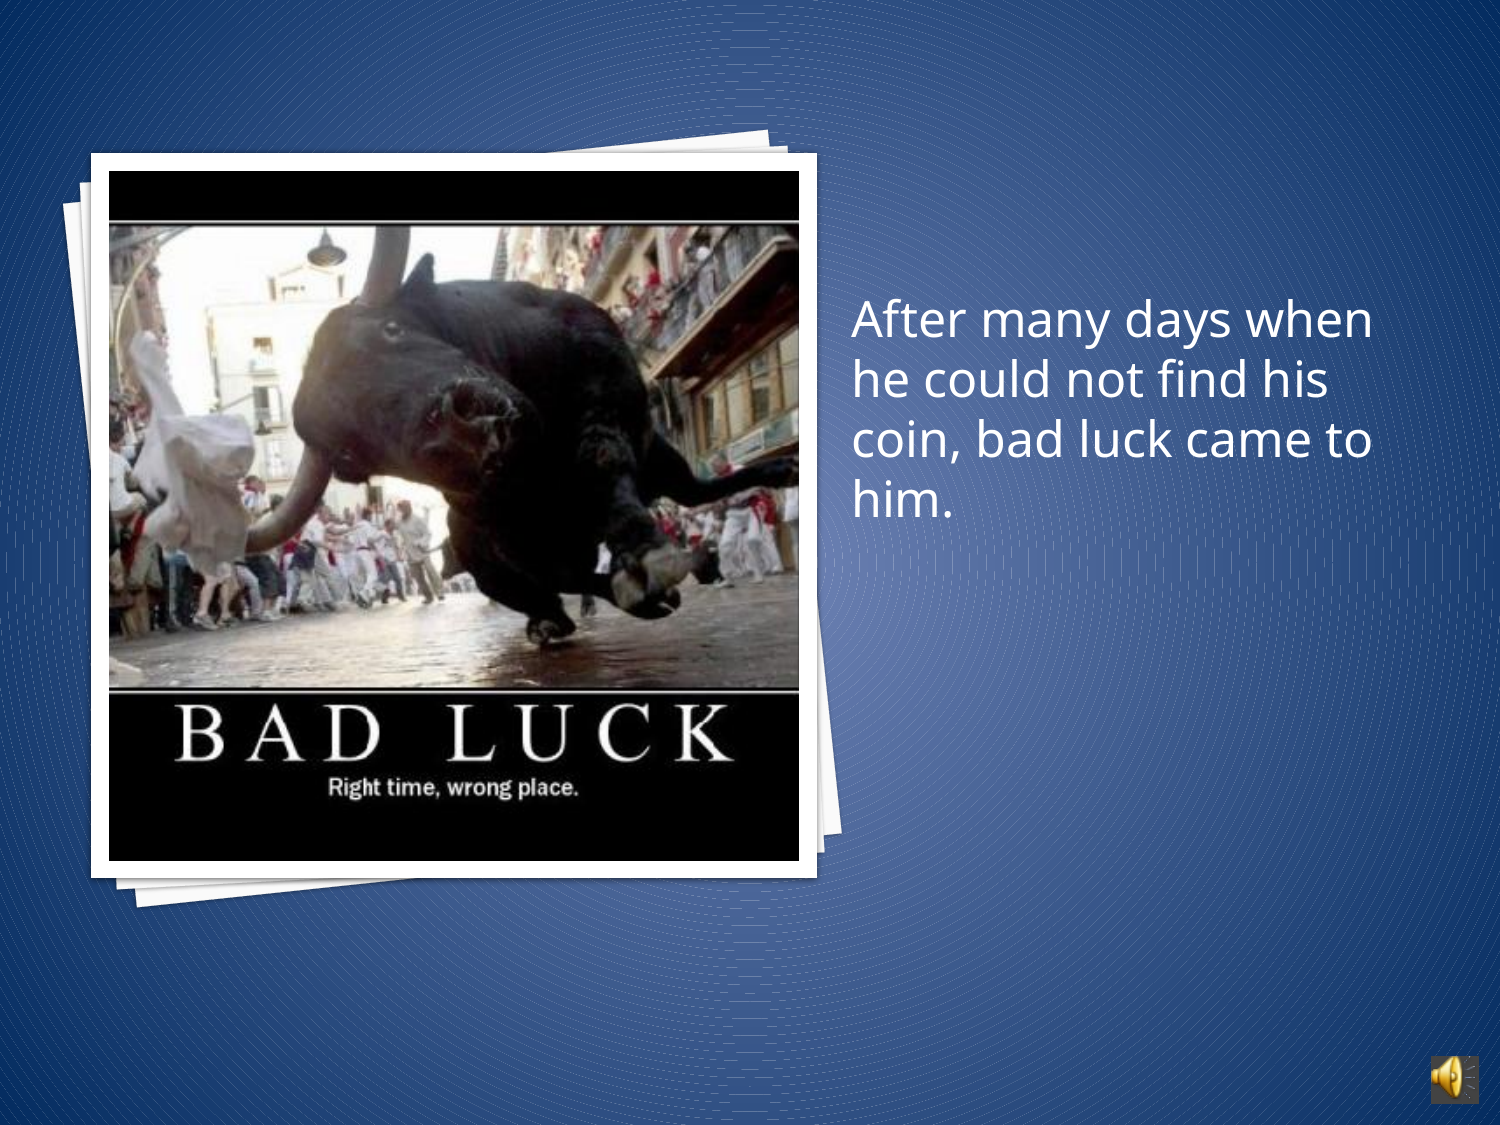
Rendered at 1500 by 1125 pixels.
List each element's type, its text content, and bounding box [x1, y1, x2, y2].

picture [108, 170, 800, 862]
picture [1429, 1054, 1481, 1106]
list After many days when he could not find his coin, bad luck came to him. [837, 287, 1425, 738]
